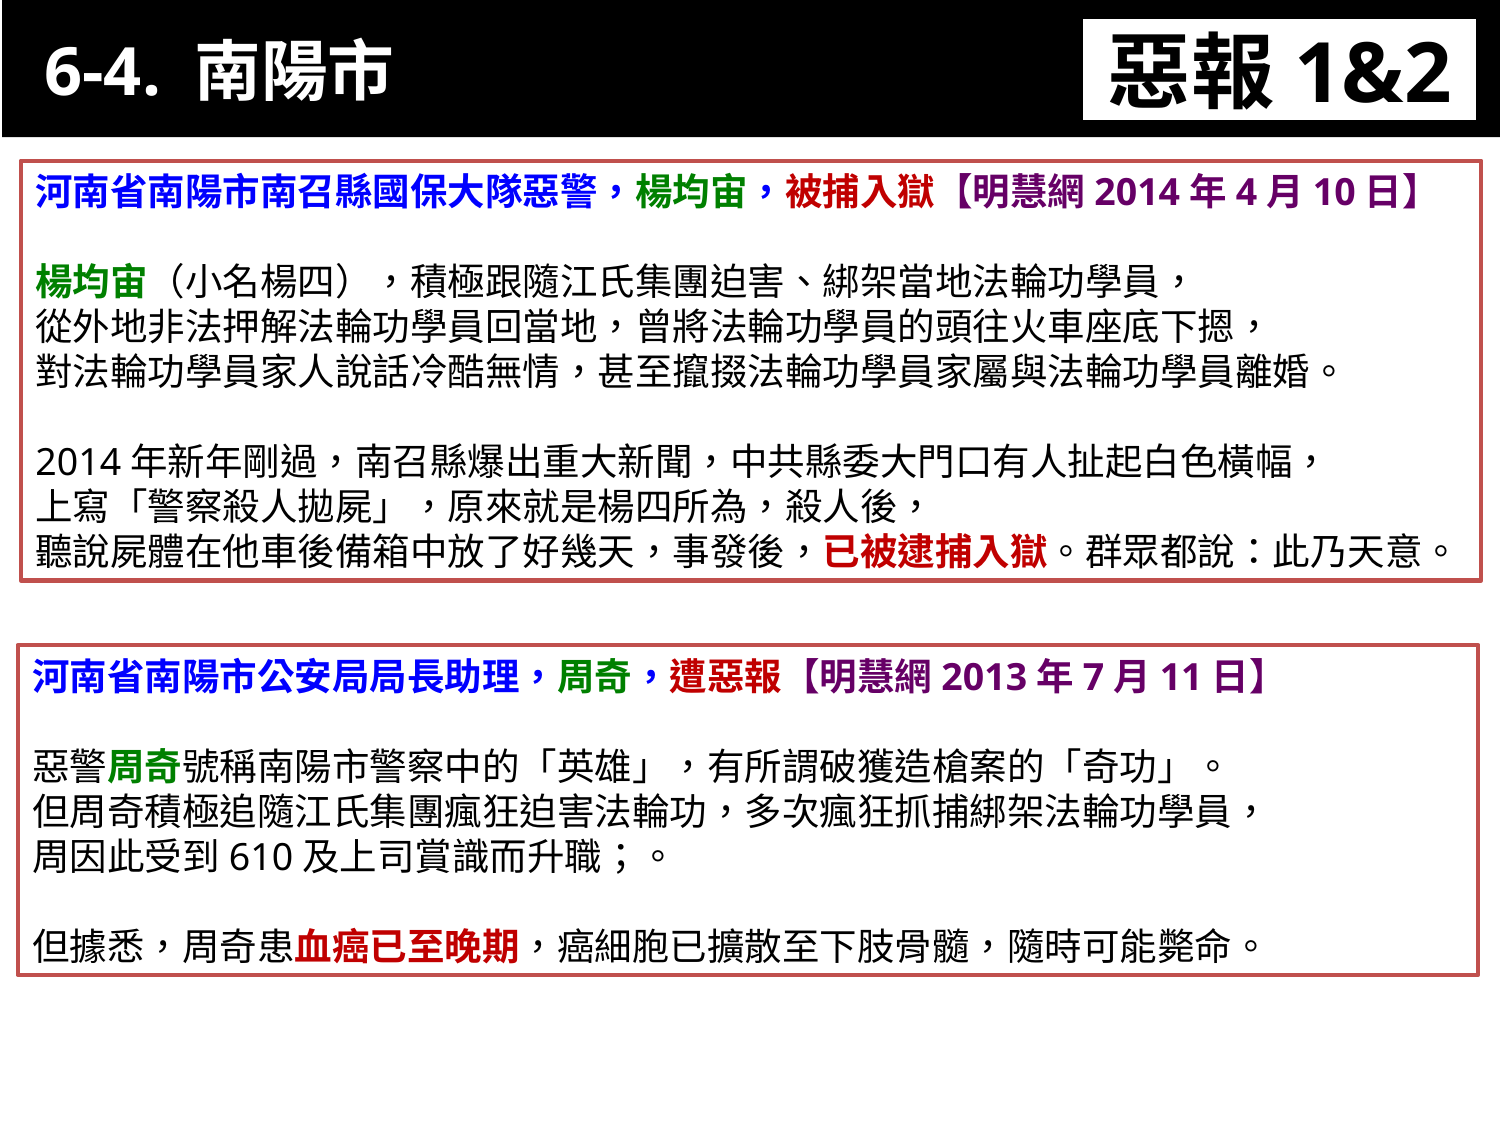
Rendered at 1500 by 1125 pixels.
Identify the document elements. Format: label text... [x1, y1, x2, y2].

text_box 河南省南陽市公安局局長助理，周奇，遭惡報【明慧網2013年7月11日】 惡警周奇號稱南陽市警察中的「英雄」，有所謂破獲造槍案的「奇功」。 但周奇積極追隨江氏集團瘋狂迫害法輪功，多次瘋狂抓捕綁架法輪功學員， 周因此受到610及上司賞識而升職；。 但據悉，周奇患血癌已至晚期，癌細胞已擴散至下肢骨髓，隨時可能斃命。 [16, 643, 1480, 977]
text_box 河南省南陽市南召縣國保大隊惡警，楊均宙，被捕入獄【明慧網2014年4月10日】 楊均宙（小名楊四），積極跟隨江氏集團迫害、綁架當地法輪功學員， 從外地非法押解法輪功學員回當地，曾將法輪功學員的頭往火車座底下摁， 對法輪功學員家人說話冷酷無情，甚至攛掇法輪功學員家屬與法輪功學員離婚。 2014年新年剛過，南召縣爆出重大新聞，中共縣委大門口有人扯起白色橫幅， 上寫「警察殺人拋屍」，原來就是楊四所為，殺人後， 聽說屍體在他車後備箱中放了好幾天，事發後，已被逮捕入獄。群眾都說：此乃天意。 [19, 159, 1483, 583]
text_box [1080, 11, 1479, 128]
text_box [1, 0, 1500, 138]
